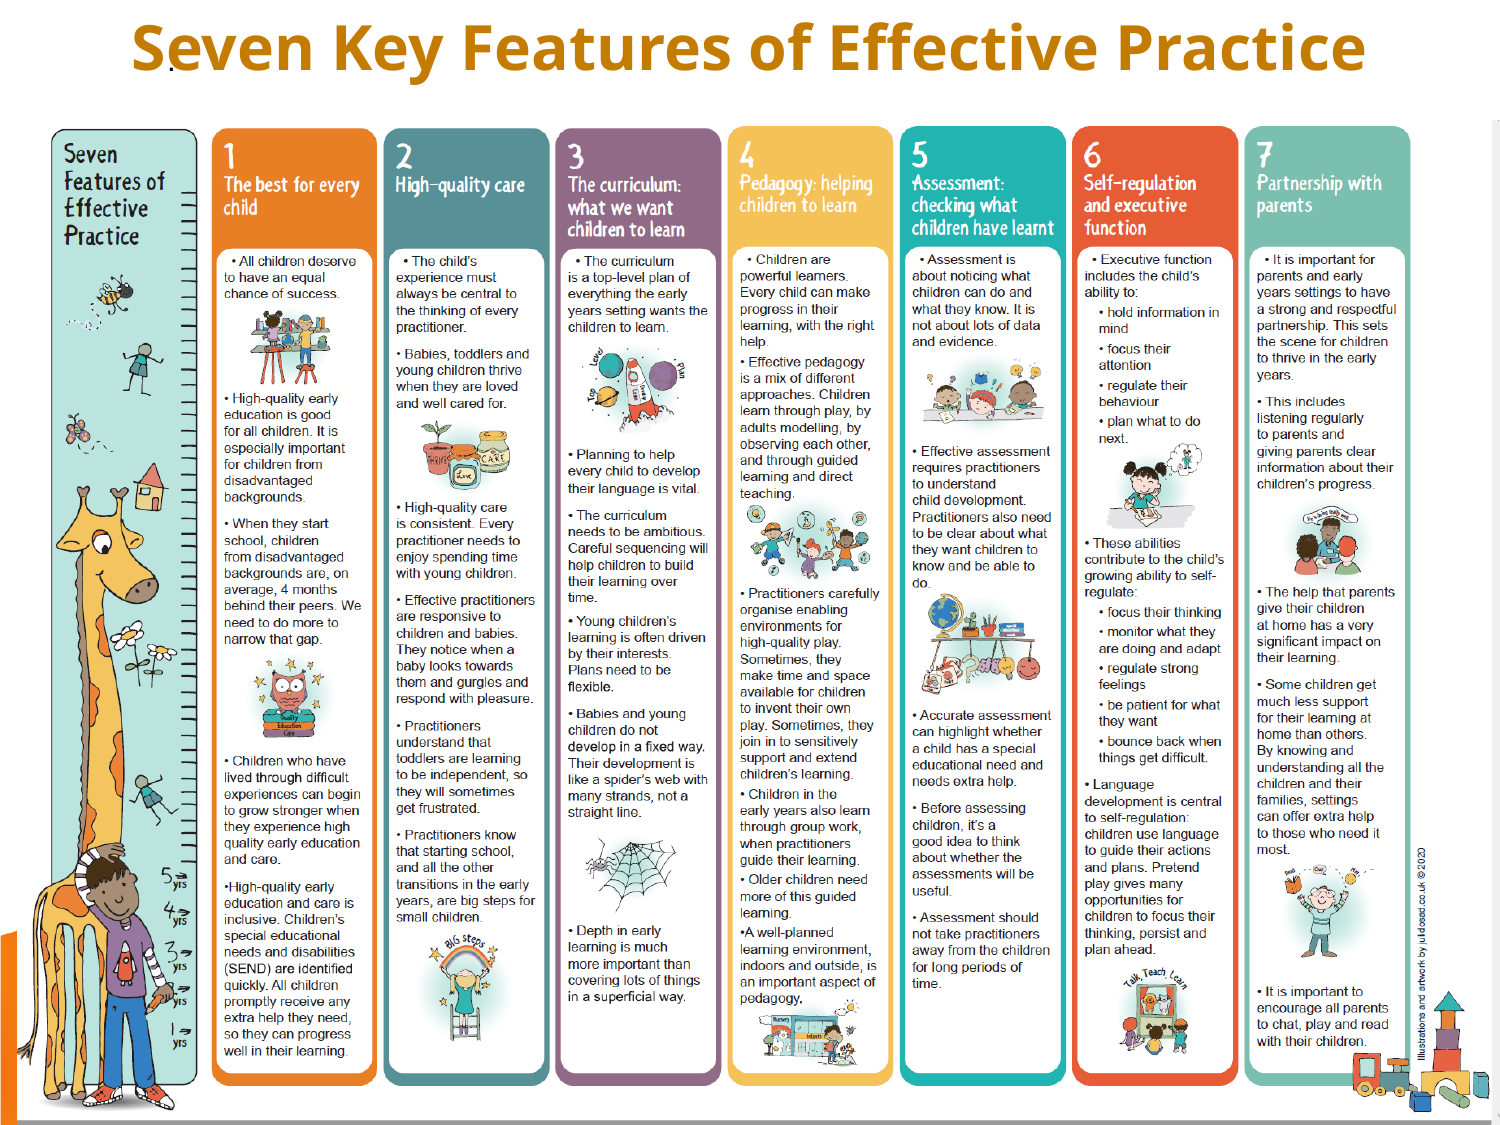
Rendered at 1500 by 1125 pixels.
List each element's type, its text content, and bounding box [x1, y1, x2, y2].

picture [0, 0, 1500, 1125]
text_box . [17, 33, 343, 86]
title Seven Key Features of Effective Practice [112, 15, 1388, 77]
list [17, 120, 1500, 1125]
